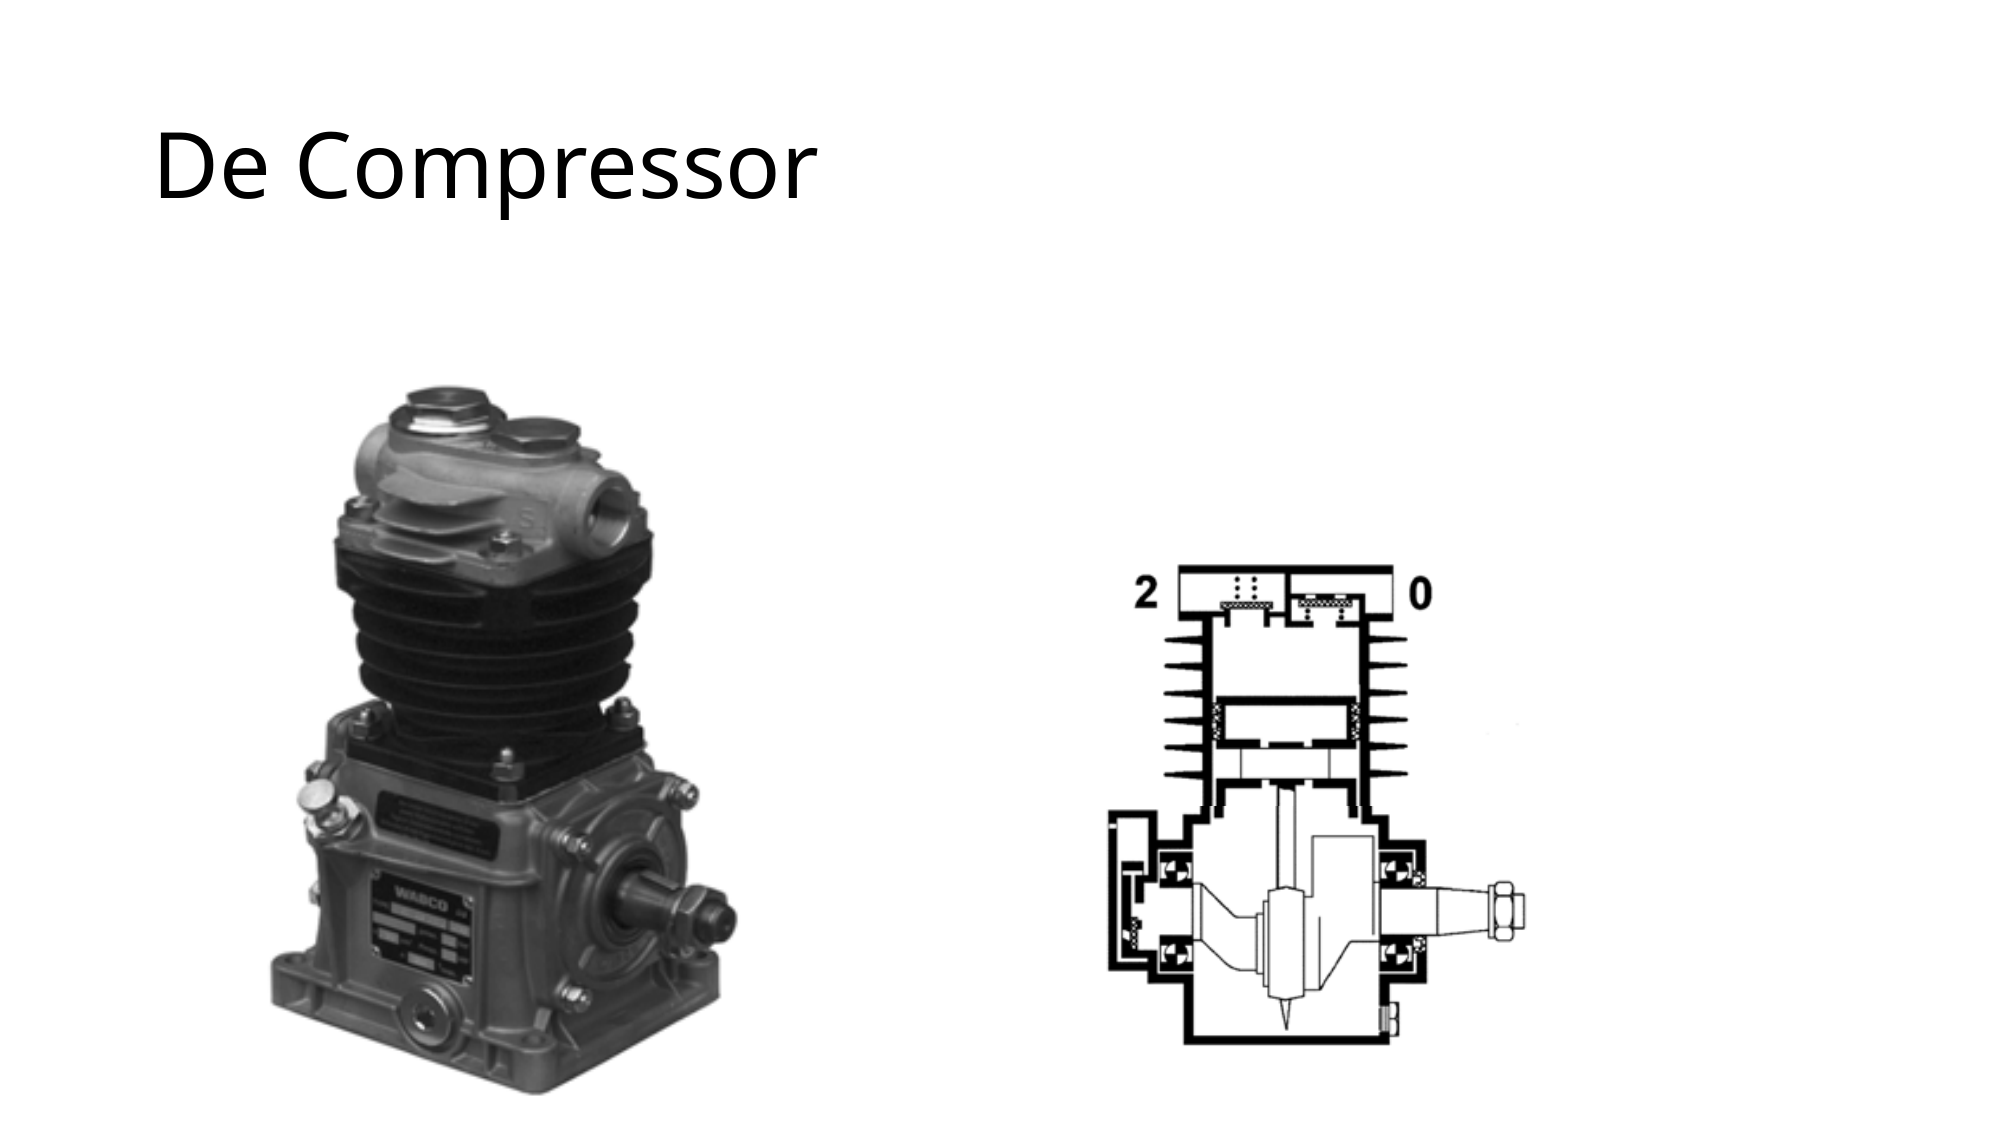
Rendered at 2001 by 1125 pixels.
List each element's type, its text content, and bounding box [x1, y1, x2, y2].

picture [1099, 555, 1531, 1053]
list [257, 374, 748, 1108]
title De Compressor [137, 59, 1863, 278]
